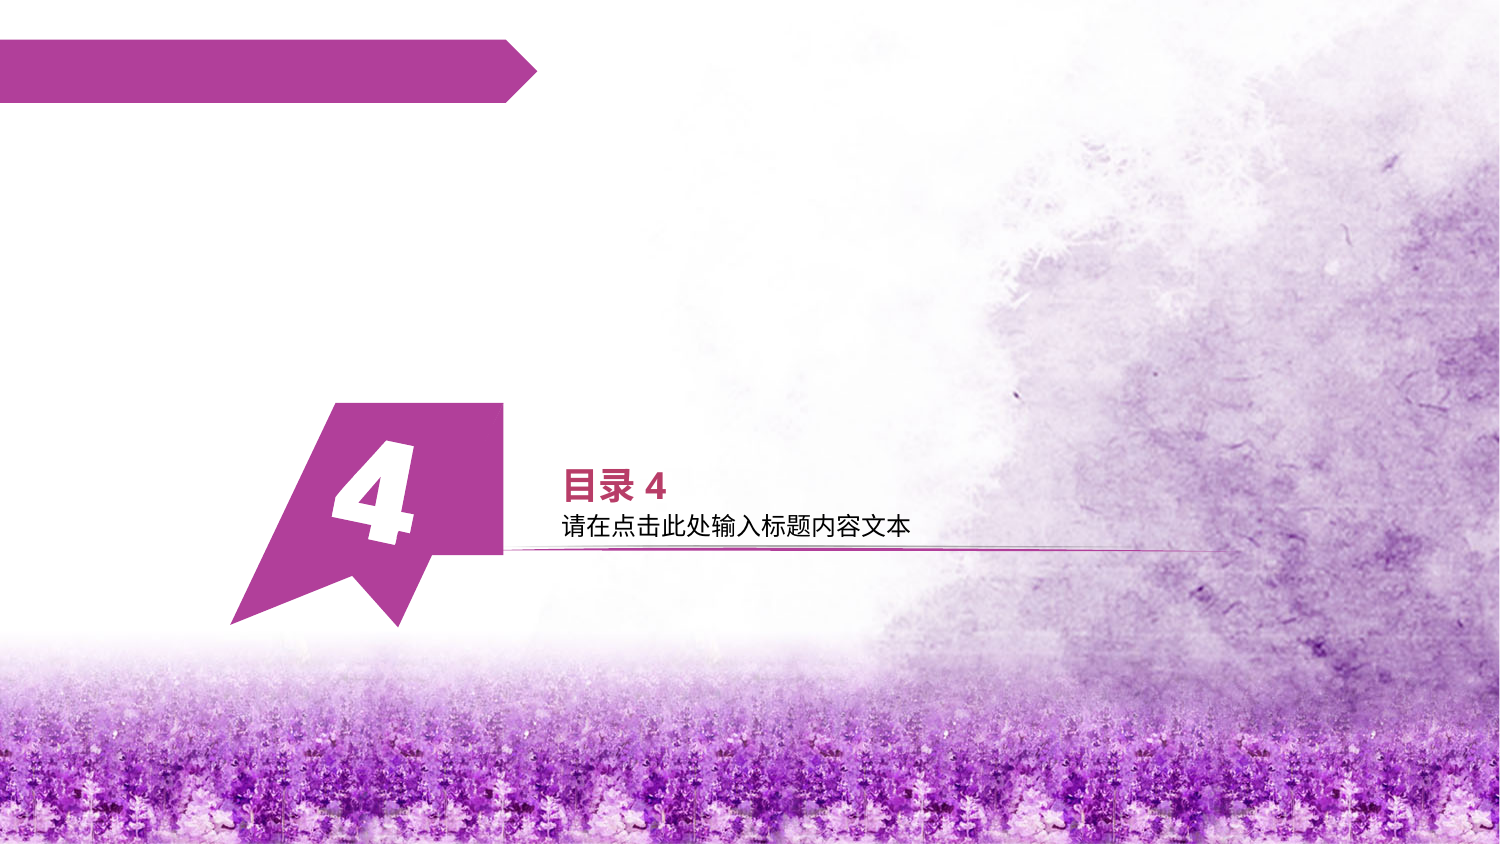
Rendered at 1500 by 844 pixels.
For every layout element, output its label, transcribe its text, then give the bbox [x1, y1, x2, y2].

text_box 目录4 [546, 454, 682, 503]
picture [0, 0, 1500, 844]
text_box [504, 547, 1242, 552]
text_box [230, 402, 504, 628]
text_box [433, 404, 504, 556]
text_box 请在点击此处输入标题内容文本 [546, 503, 927, 545]
